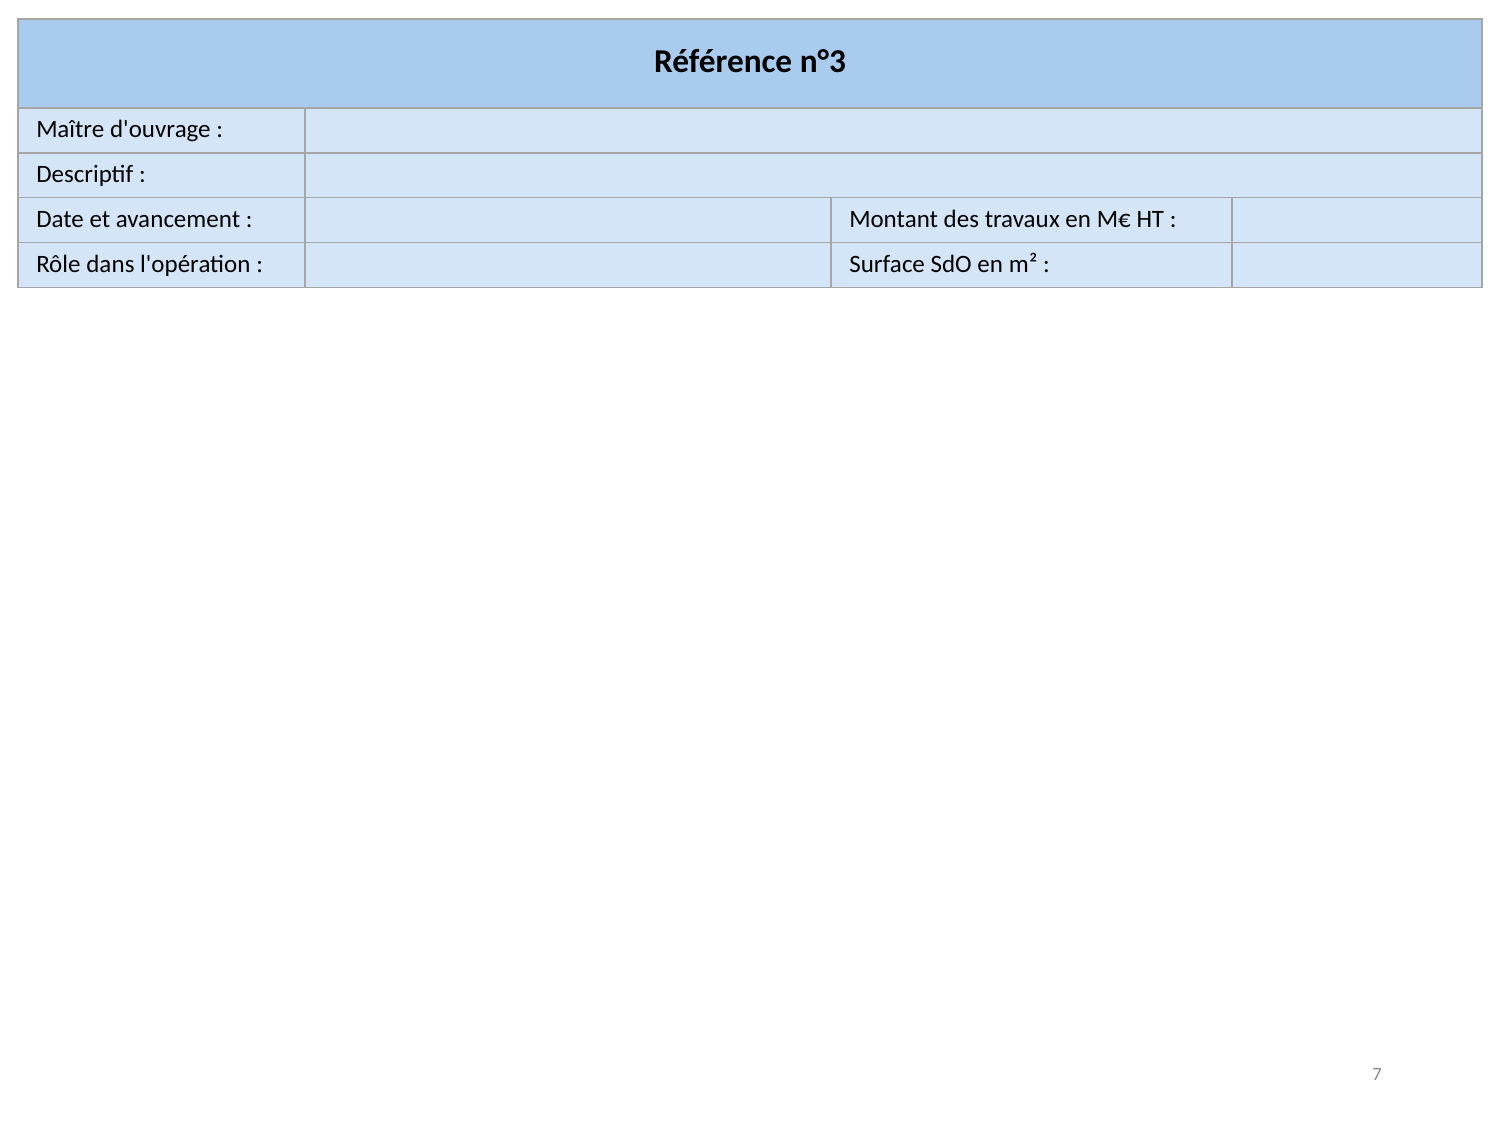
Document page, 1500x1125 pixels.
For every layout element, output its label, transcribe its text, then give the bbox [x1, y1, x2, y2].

table_cell Montant des travaux en M€ HT : [832, 198, 1231, 242]
table_cell [306, 109, 1481, 152]
table_cell [306, 154, 1481, 197]
table_header Référence n°3 [19, 20, 1481, 107]
table_cell Date et avancement : [19, 198, 304, 242]
table_cell [306, 198, 830, 242]
table_cell Surface SdO en m² : [832, 243, 1231, 287]
table_cell Descriptif : [19, 154, 304, 197]
table_cell Maître d'ouvrage : [19, 109, 304, 152]
table_cell [306, 243, 830, 287]
slide_number 7 [1059, 1042, 1397, 1103]
table_cell [1233, 198, 1481, 242]
table_cell [1233, 243, 1481, 287]
table_cell Rôle dans l'opération : [19, 243, 304, 287]
